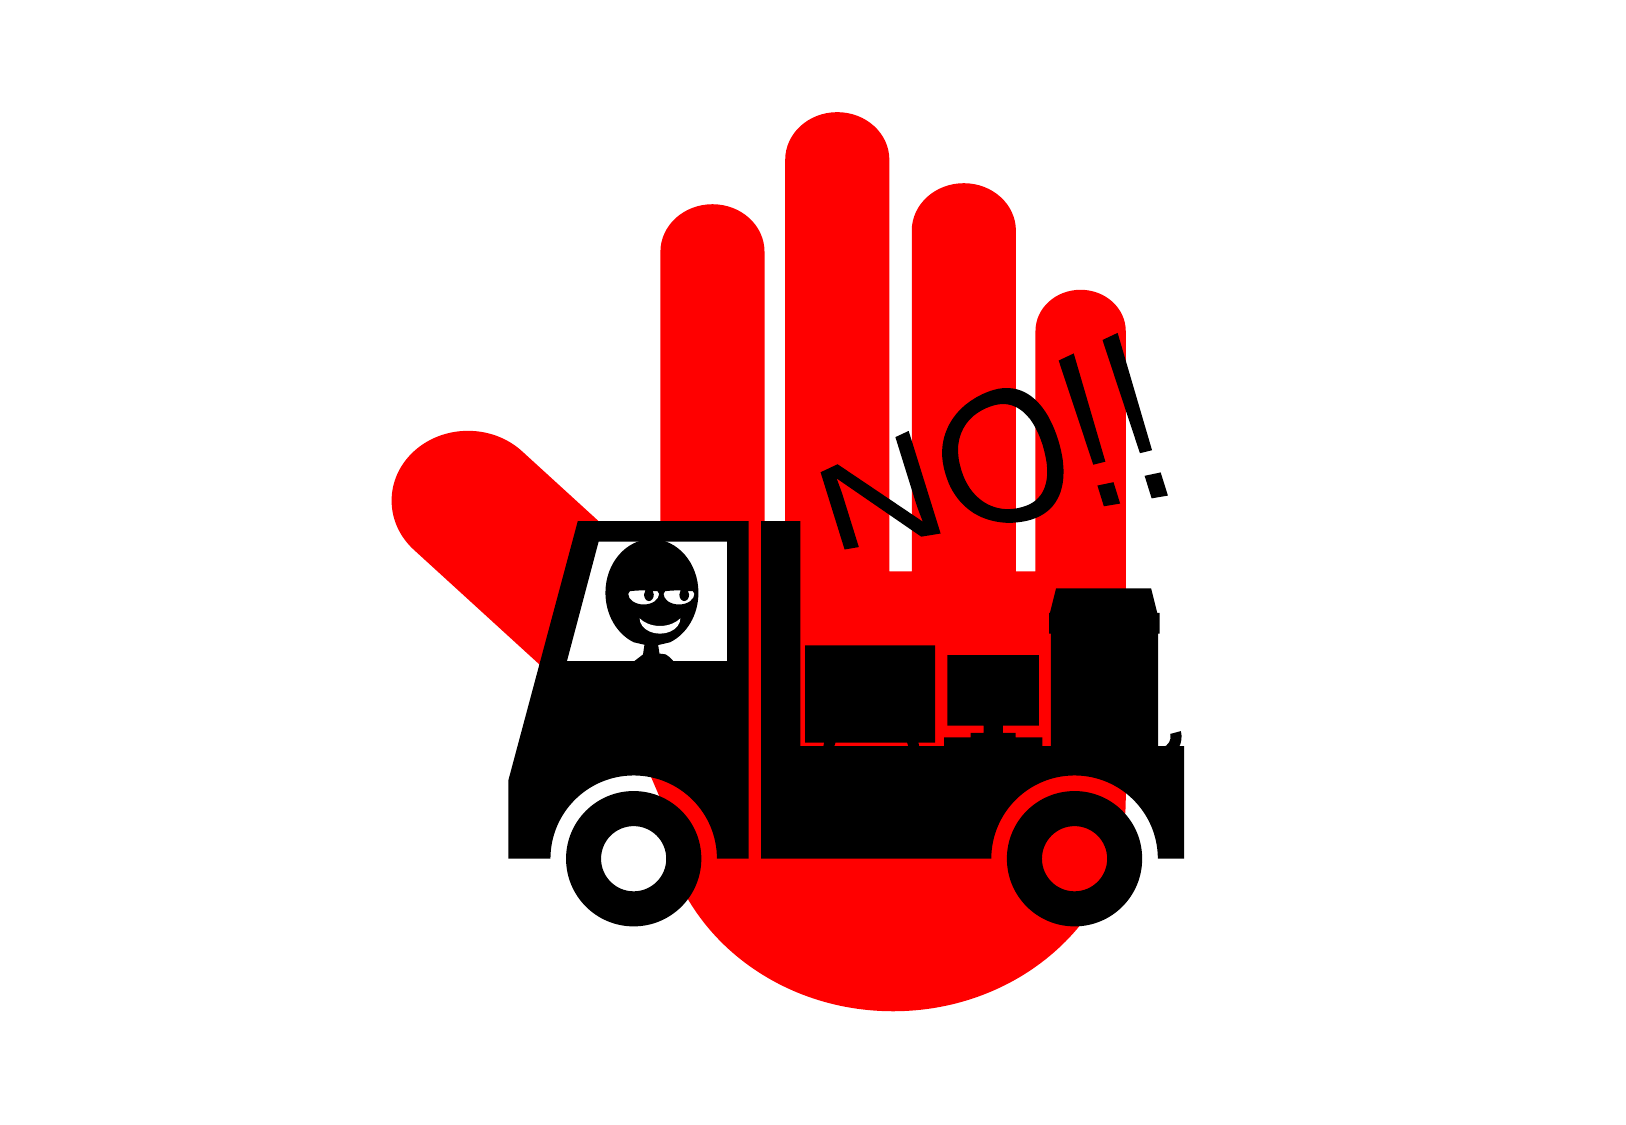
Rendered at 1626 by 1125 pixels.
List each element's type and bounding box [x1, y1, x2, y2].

text_box [391, 111, 1185, 1012]
